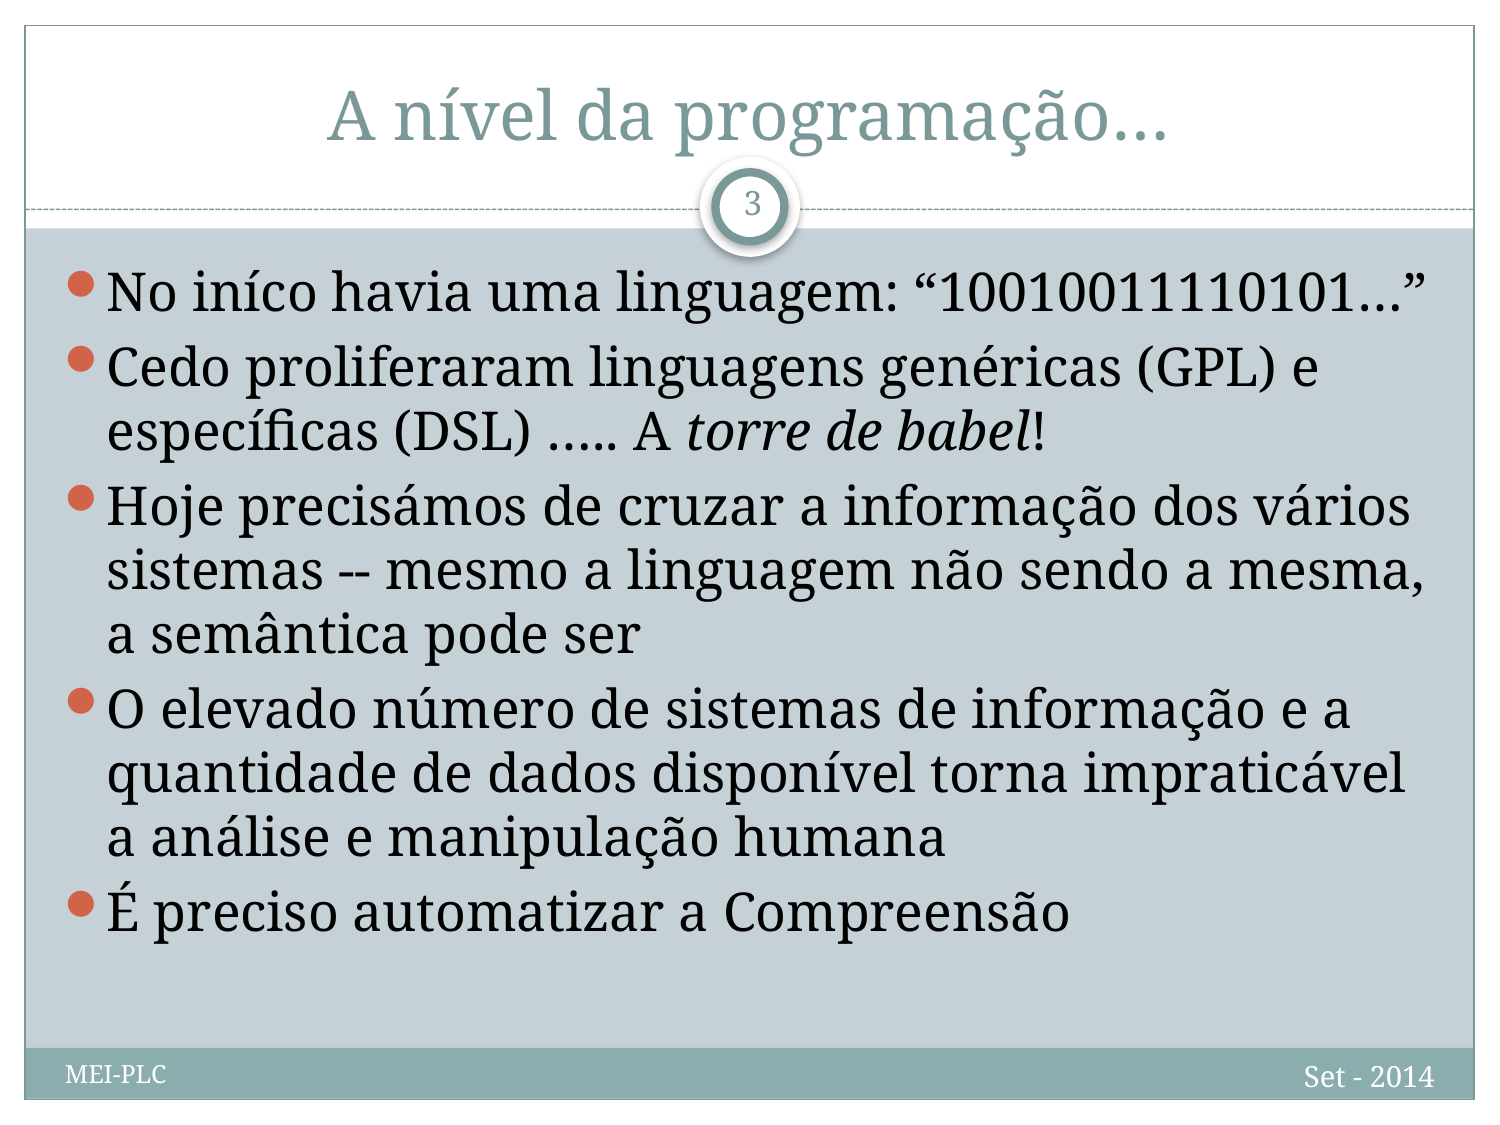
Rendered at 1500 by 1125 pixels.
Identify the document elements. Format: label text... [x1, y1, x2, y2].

footer MEI-PLC [50, 1051, 638, 1112]
slide_number 4 [715, 168, 791, 241]
title A nível da programação… [49, 37, 1450, 162]
slide_number Set - 2014 [950, 1050, 1450, 1111]
list No iníco havia uma linguagem: “10010011110101…” Cedo proliferaram linguagens genéricas (GPL) e específicas (DSL) ….. A torre de babel! Hoje precisámos de cruzar a informação dos vários sistemas -- mesmo a linguagem não sendo a mesma, a semântica pode ser O elevado número de sistemas de informação e a quantidade de dados disponível torna impraticável a análise e manipulação humana É preciso automatizar a Compreensão [49, 250, 1445, 1001]
